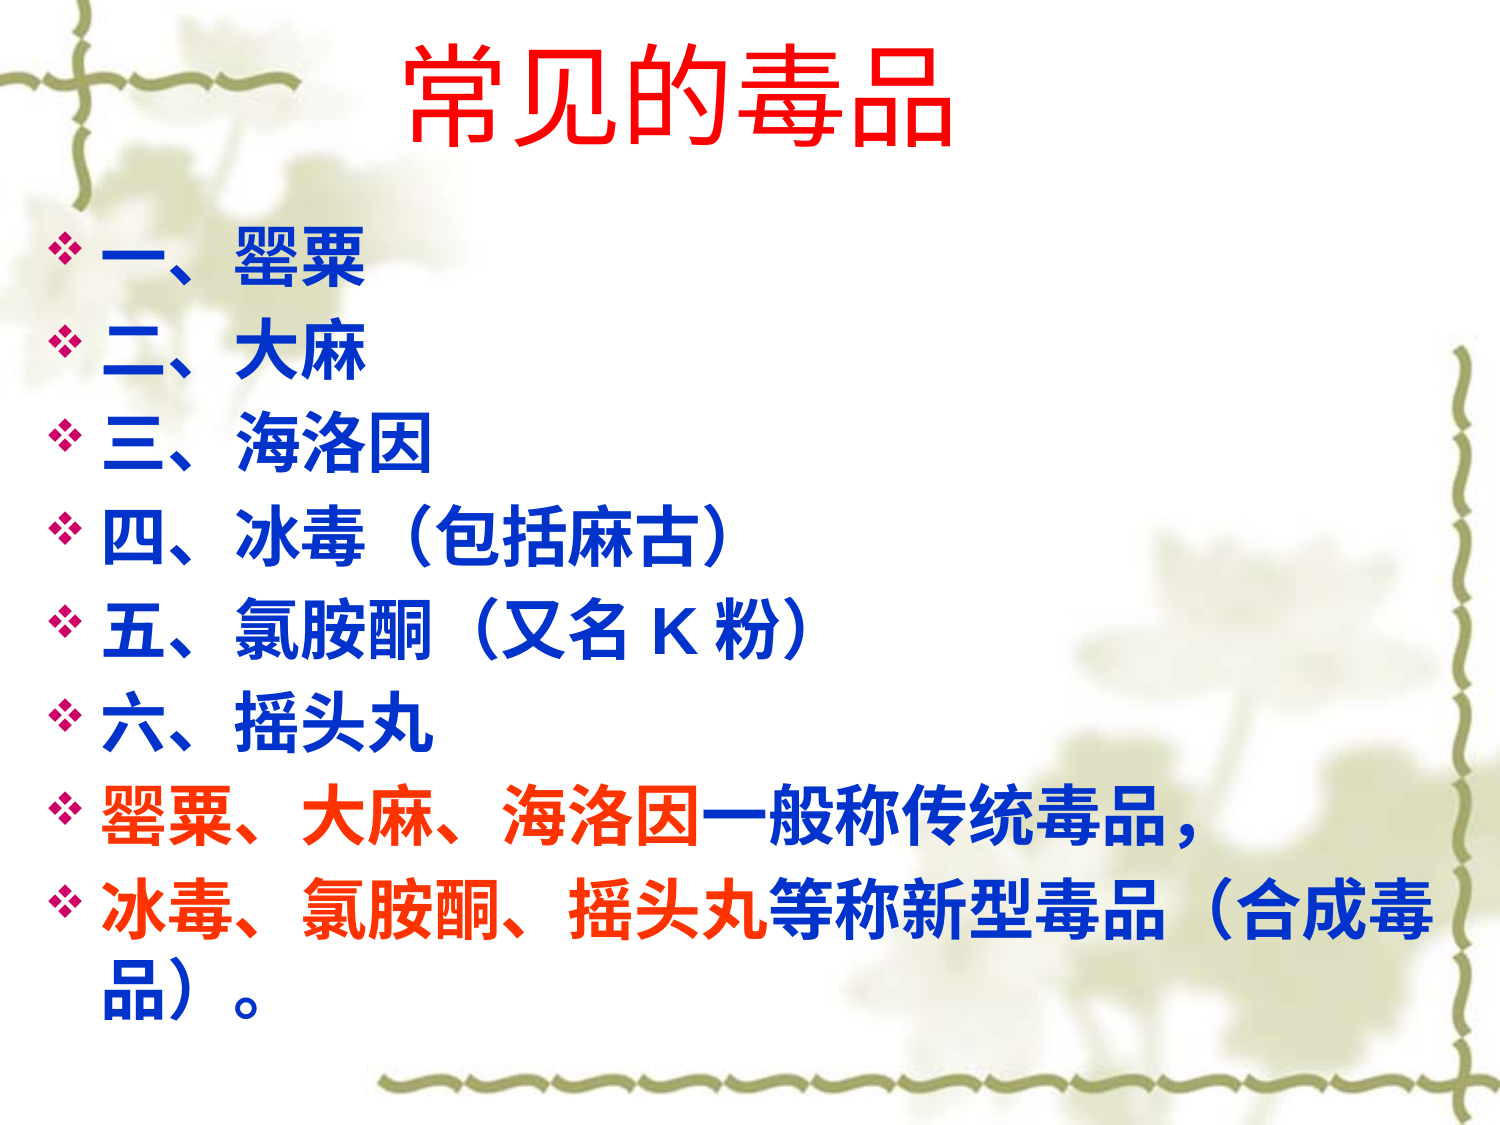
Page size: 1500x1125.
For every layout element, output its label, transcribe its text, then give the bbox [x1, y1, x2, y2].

picture [0, 0, 1500, 1125]
list 一、罂粟 二、大麻 三、海洛因 四、冰毒（包括麻古） 五、氯胺酮（又名K粉） 六、摇头丸 罂粟、大麻、海洛因一般称传统毒品， 冰毒、氯胺酮、摇头丸等称新型毒品（合成毒品）。 [29, 113, 1471, 1047]
title 常见的毒品 [336, 0, 1020, 113]
